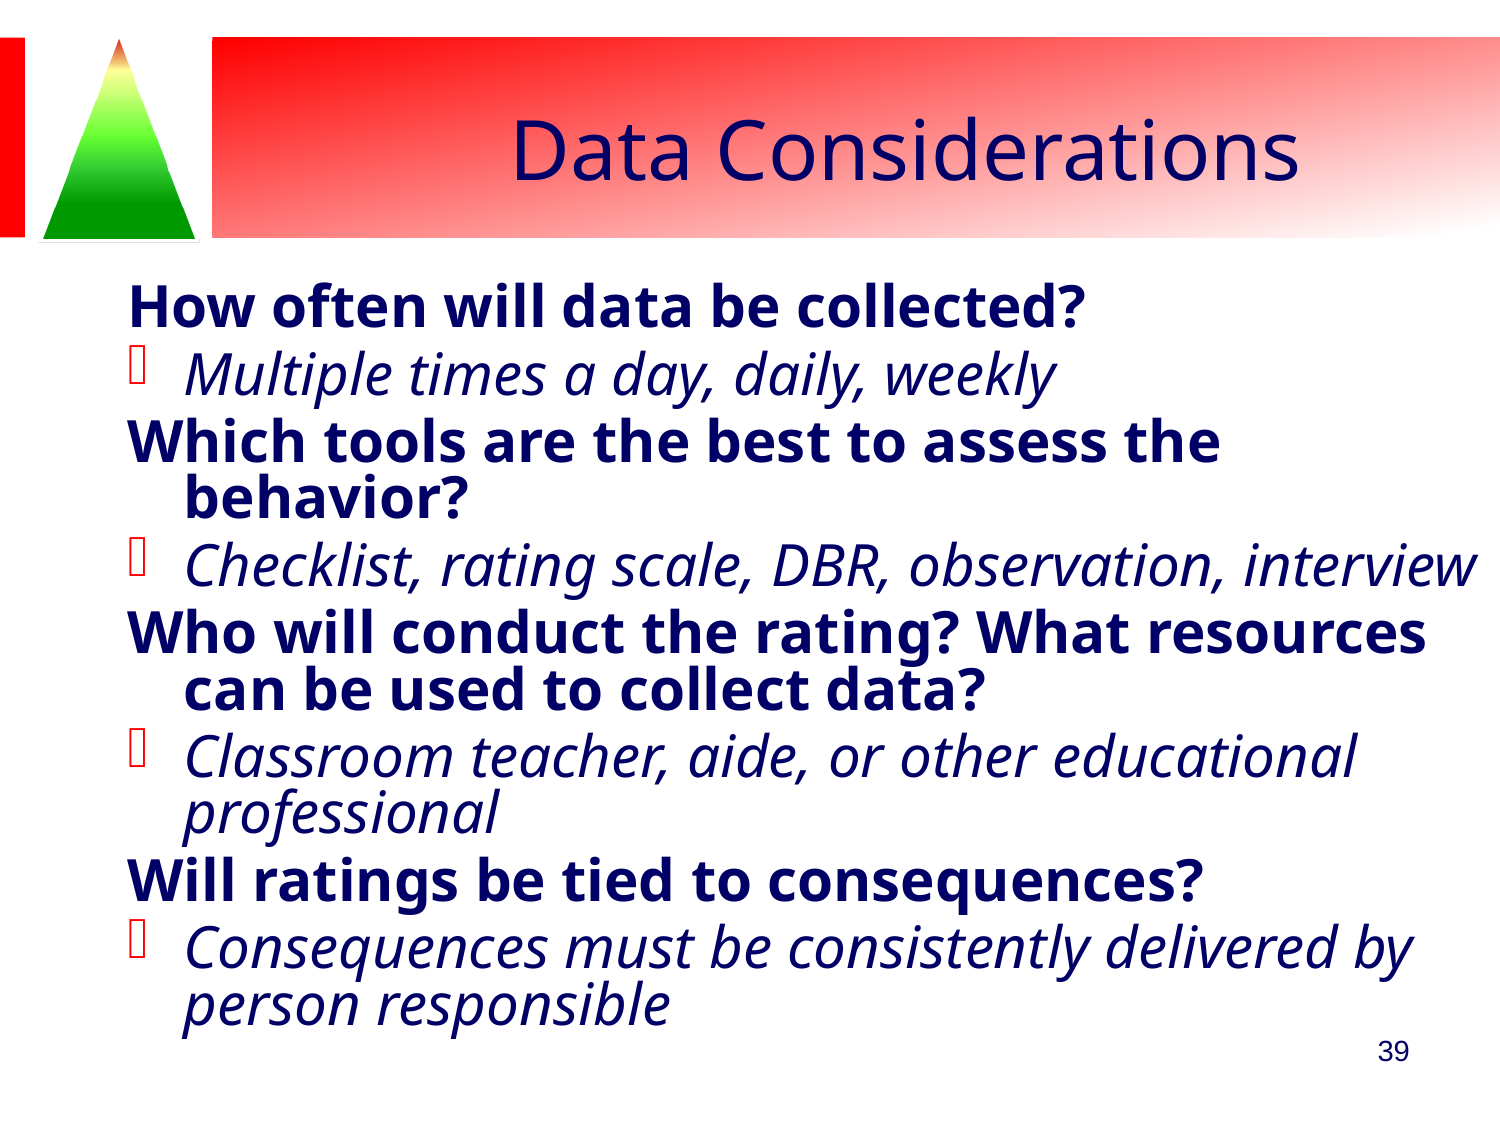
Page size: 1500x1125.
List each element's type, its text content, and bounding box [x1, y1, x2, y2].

list How often will data be collected? Multiple times a day, daily, weekly Which tools are the best to assess the behavior? Checklist, rating scale, DBR, observation, interview Who will conduct the rating? What resources can be used to collect data? Classroom teacher, aide, or other educational professional Will ratings be tied to consequences? Consequences must be consistently delivered by person responsible [112, 274, 1500, 1013]
slide_number 39 [1074, 1024, 1426, 1103]
picture [37, 30, 200, 243]
title Data Considerations [312, 44, 1500, 251]
